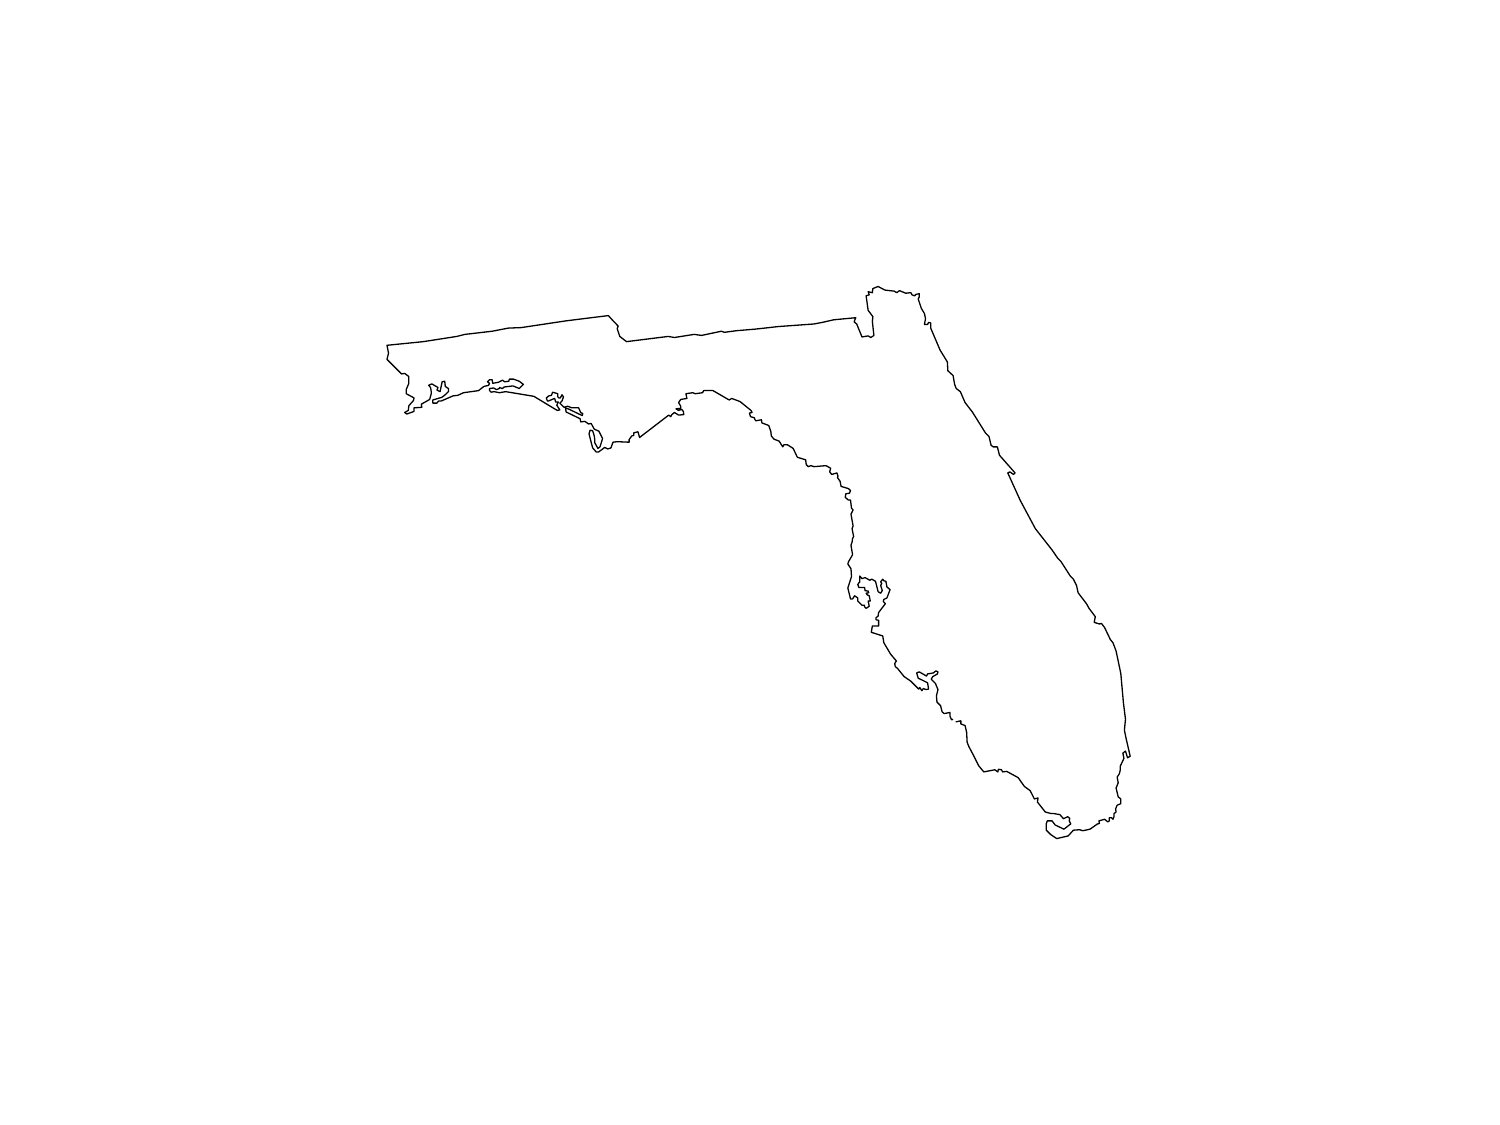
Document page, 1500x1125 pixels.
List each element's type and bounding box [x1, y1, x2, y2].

text_box [386, 286, 1131, 839]
